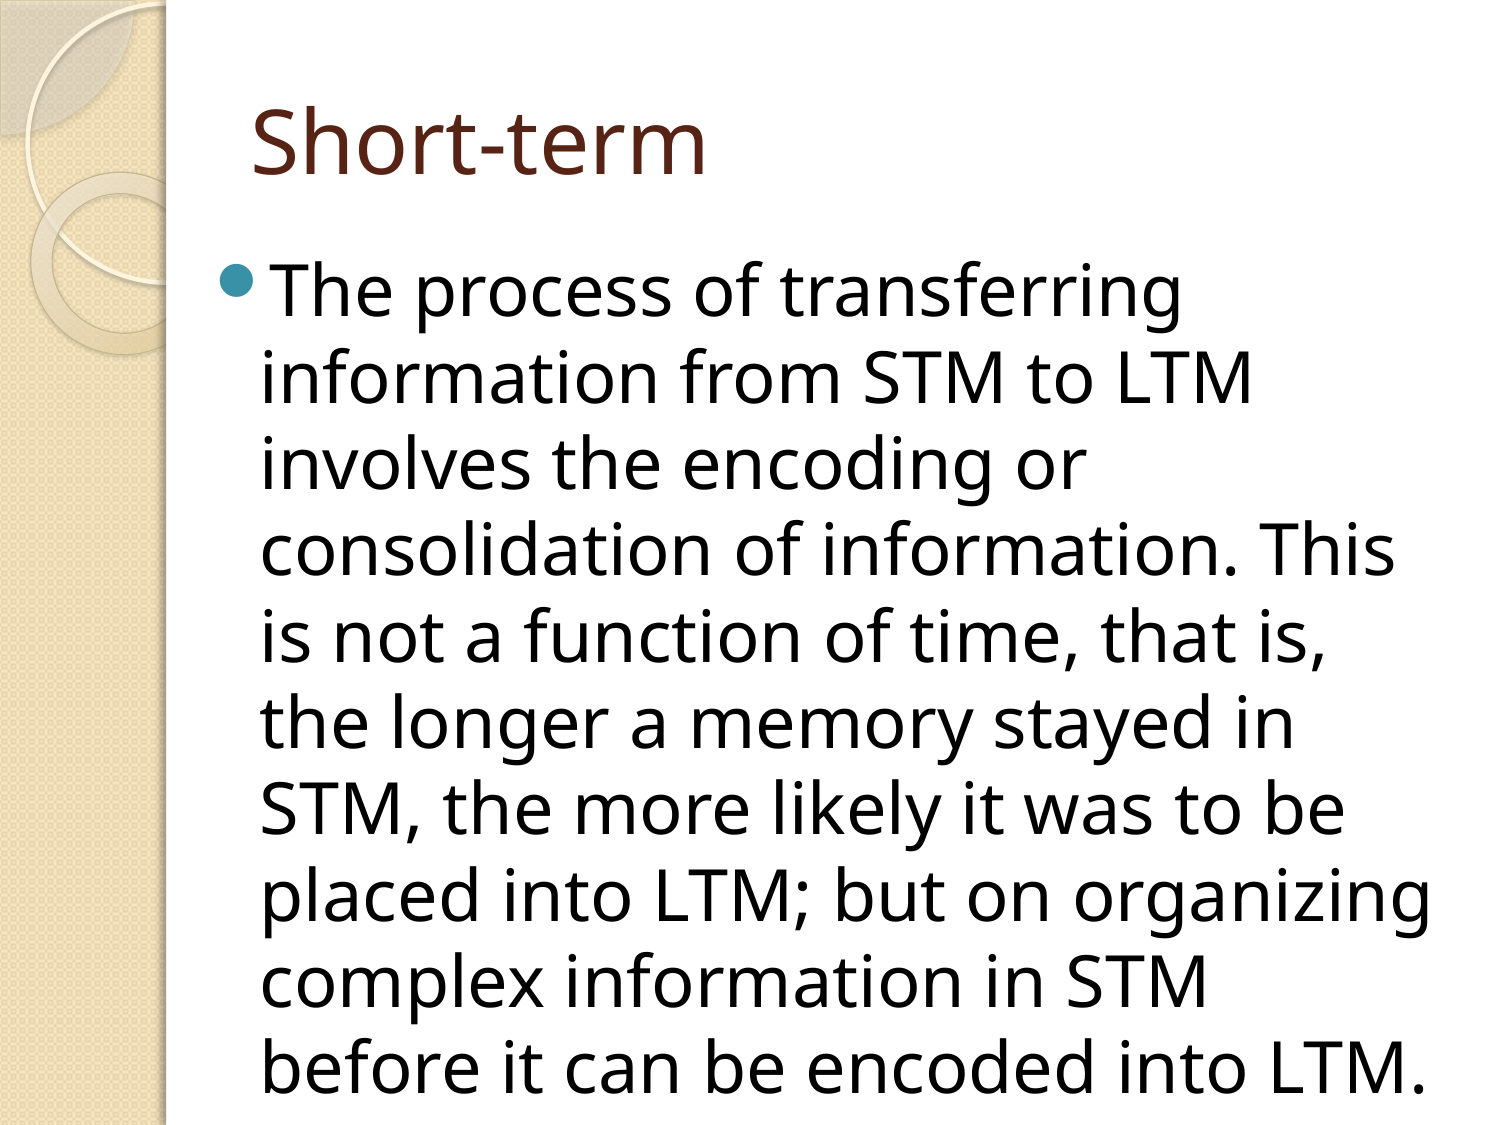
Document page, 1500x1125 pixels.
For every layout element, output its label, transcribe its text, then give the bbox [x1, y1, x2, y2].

list The process of transferring information from STM to LTM involves the encoding or consolidation of information. This is not a function of time, that is, the longer a memory stayed in STM, the more likely it was to be placed into LTM; but on organizing complex information in STM before it can be encoded into LTM. [187, 237, 1466, 1125]
title Short-term [235, 45, 1466, 233]
